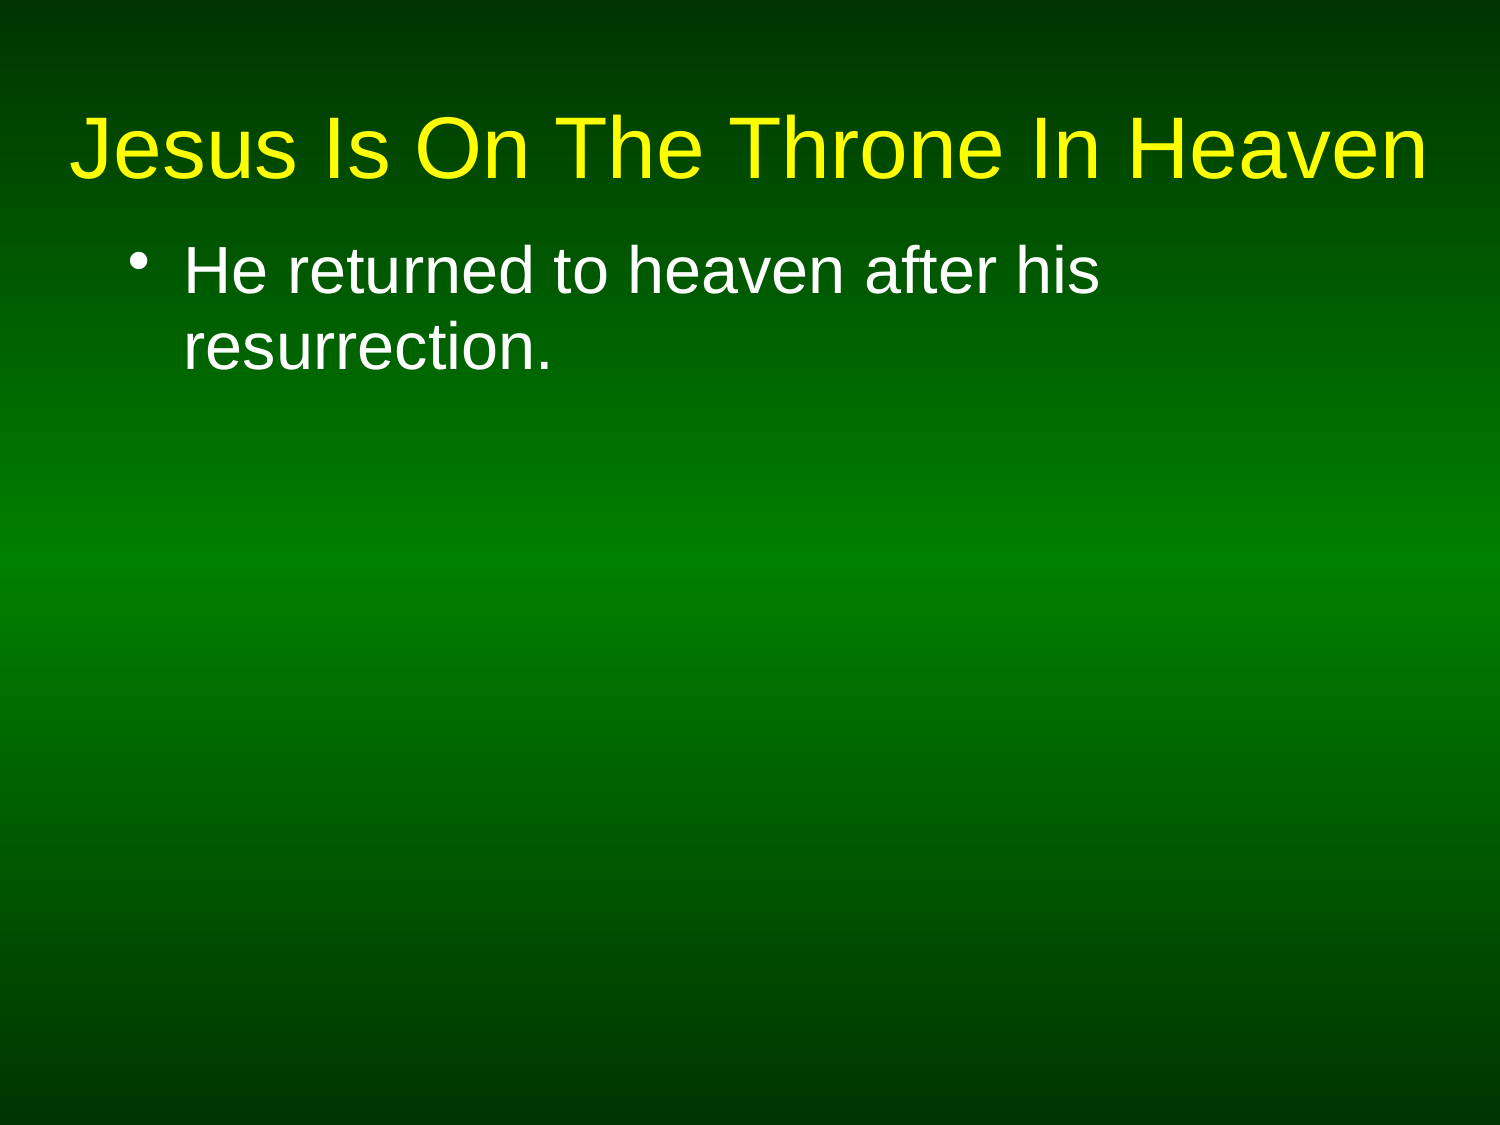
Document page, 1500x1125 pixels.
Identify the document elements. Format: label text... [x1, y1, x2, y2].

list He returned to heaven after his resurrection. [112, 224, 1463, 1125]
title Jesus Is On The Throne In Heaven [37, 50, 1463, 238]
